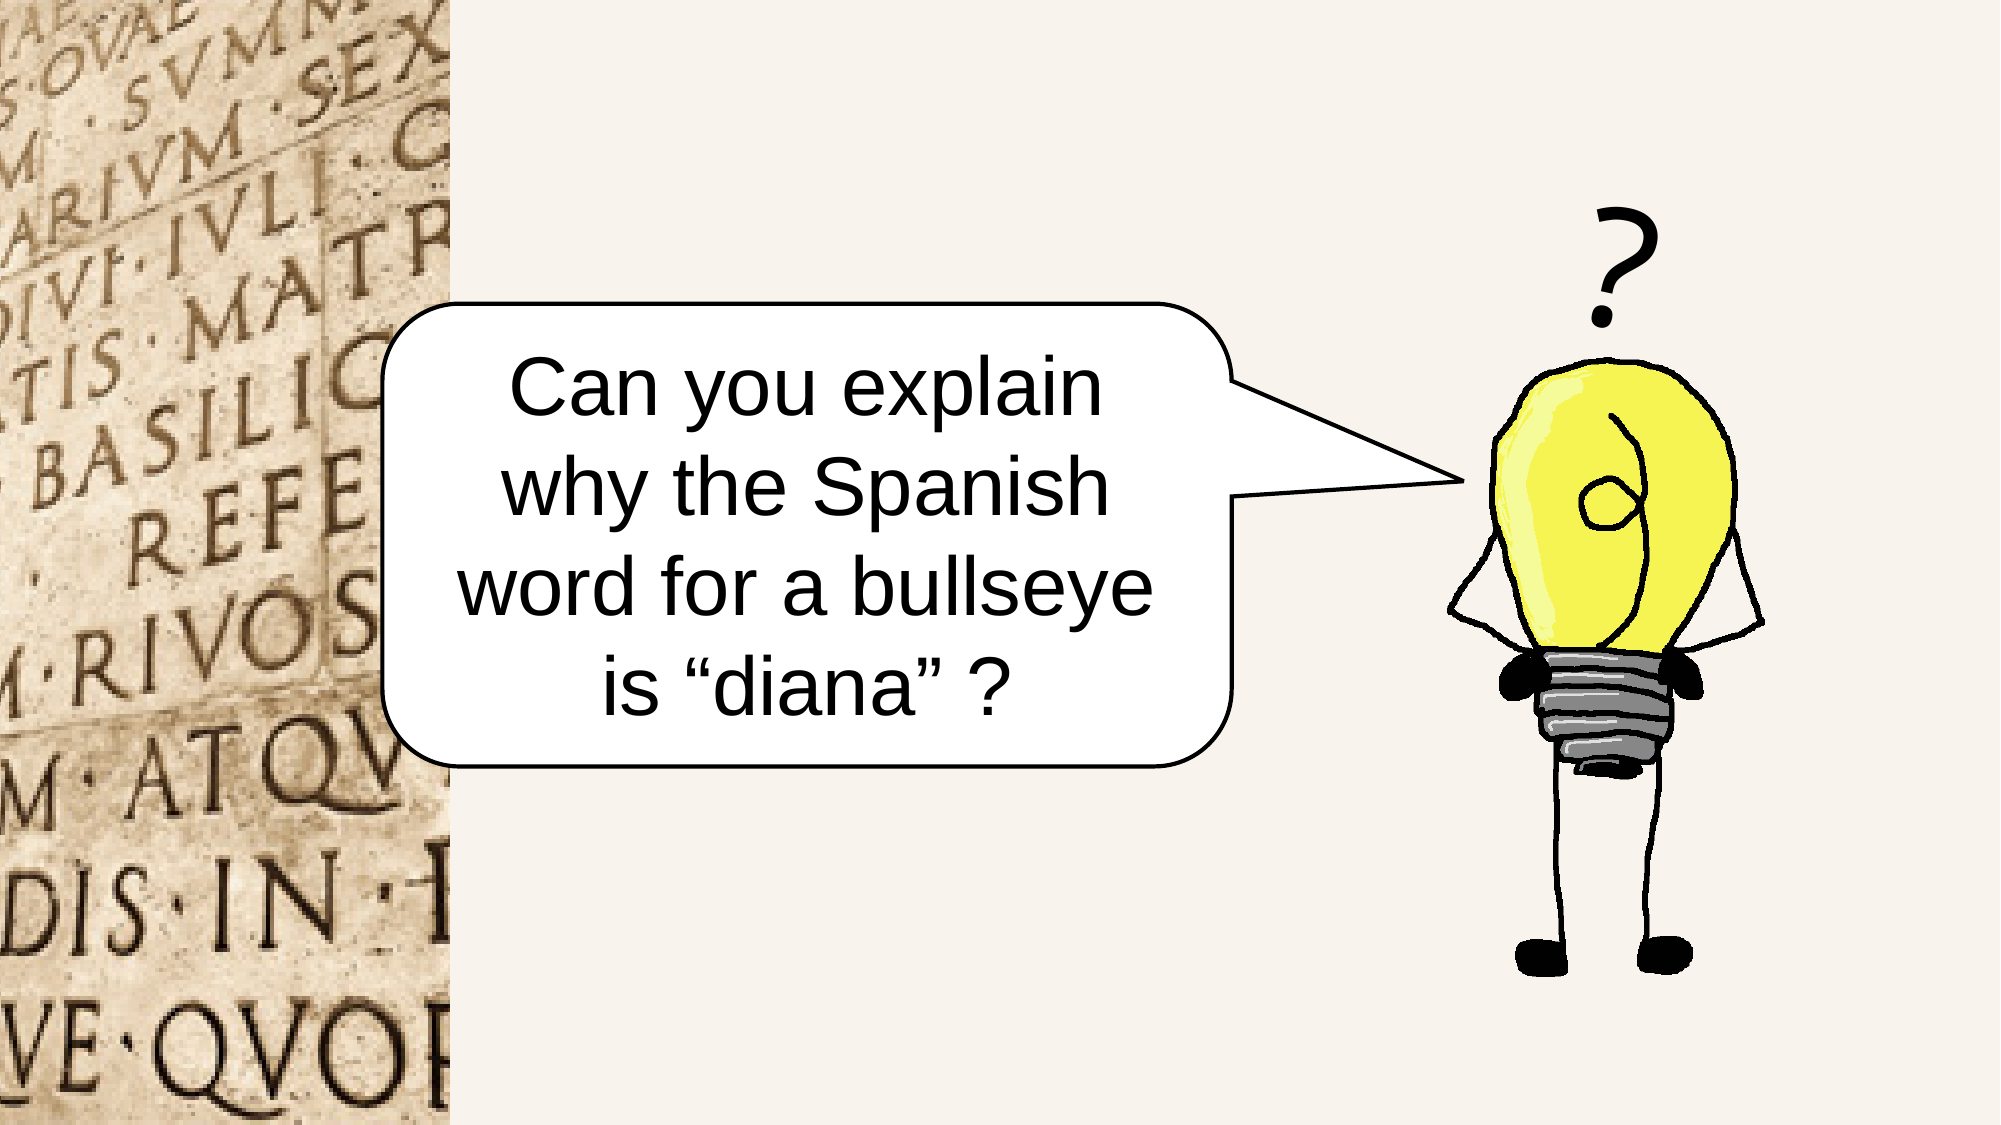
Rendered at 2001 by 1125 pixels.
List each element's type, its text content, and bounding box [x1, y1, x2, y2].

picture [1432, 344, 1796, 1002]
picture [0, 0, 450, 1125]
text_box Can you explain why the Spanish word for a bullseye is “diana” ? [450, 303, 1432, 767]
text_box ? [1559, 149, 1906, 714]
